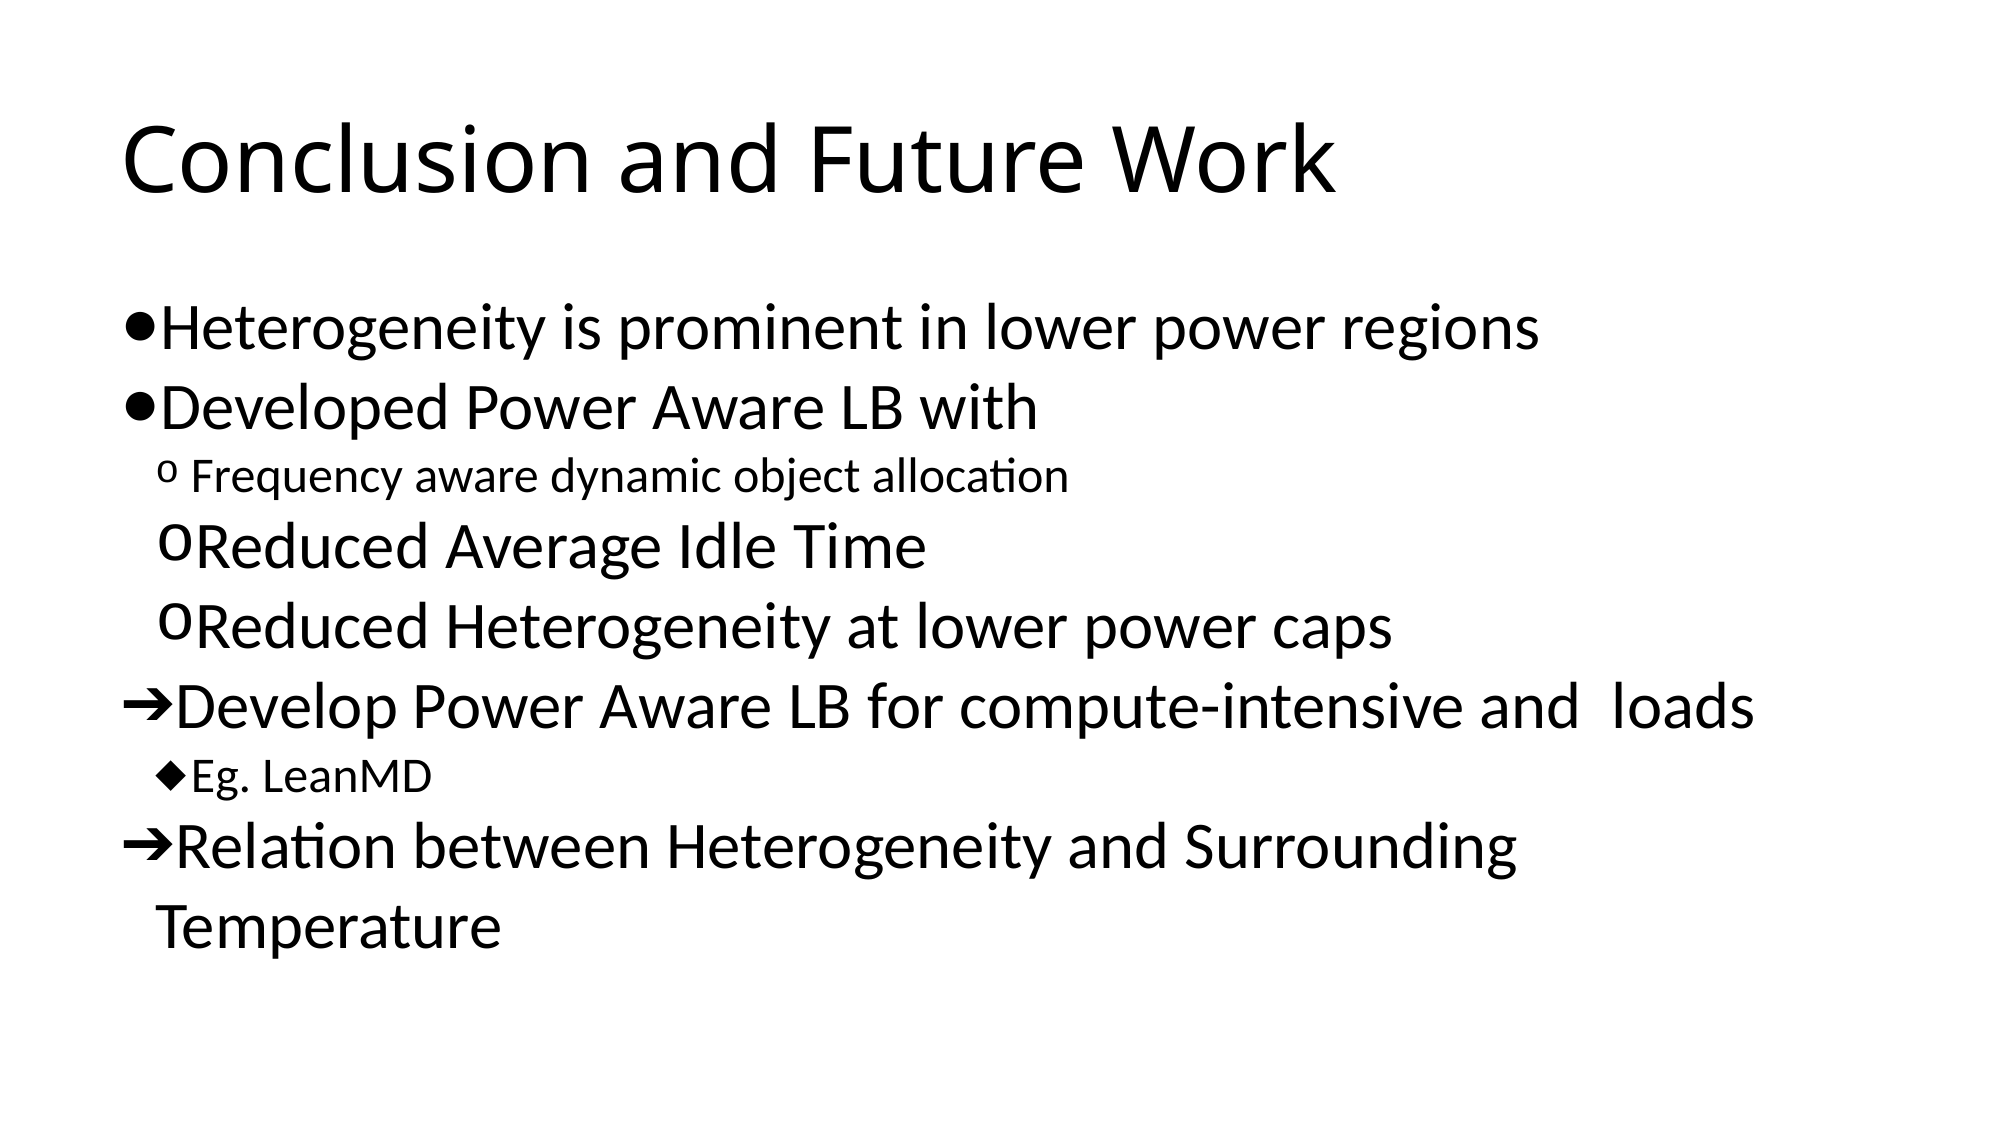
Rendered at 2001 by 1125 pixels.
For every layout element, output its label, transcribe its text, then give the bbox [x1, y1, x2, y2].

text_box Heterogeneity is prominent in lower power regions Developed Power Aware LB with Frequency aware dynamic object allocation Reduced Average Idle Time Reduced Heterogeneity at lower power caps Develop Power Aware LB for compute-intensive and loads Eg. LeanMD Relation between Heterogeneity and Surrounding Temperature [99, 262, 1900, 1078]
text_box Conclusion and Future Work [99, 45, 1900, 233]
